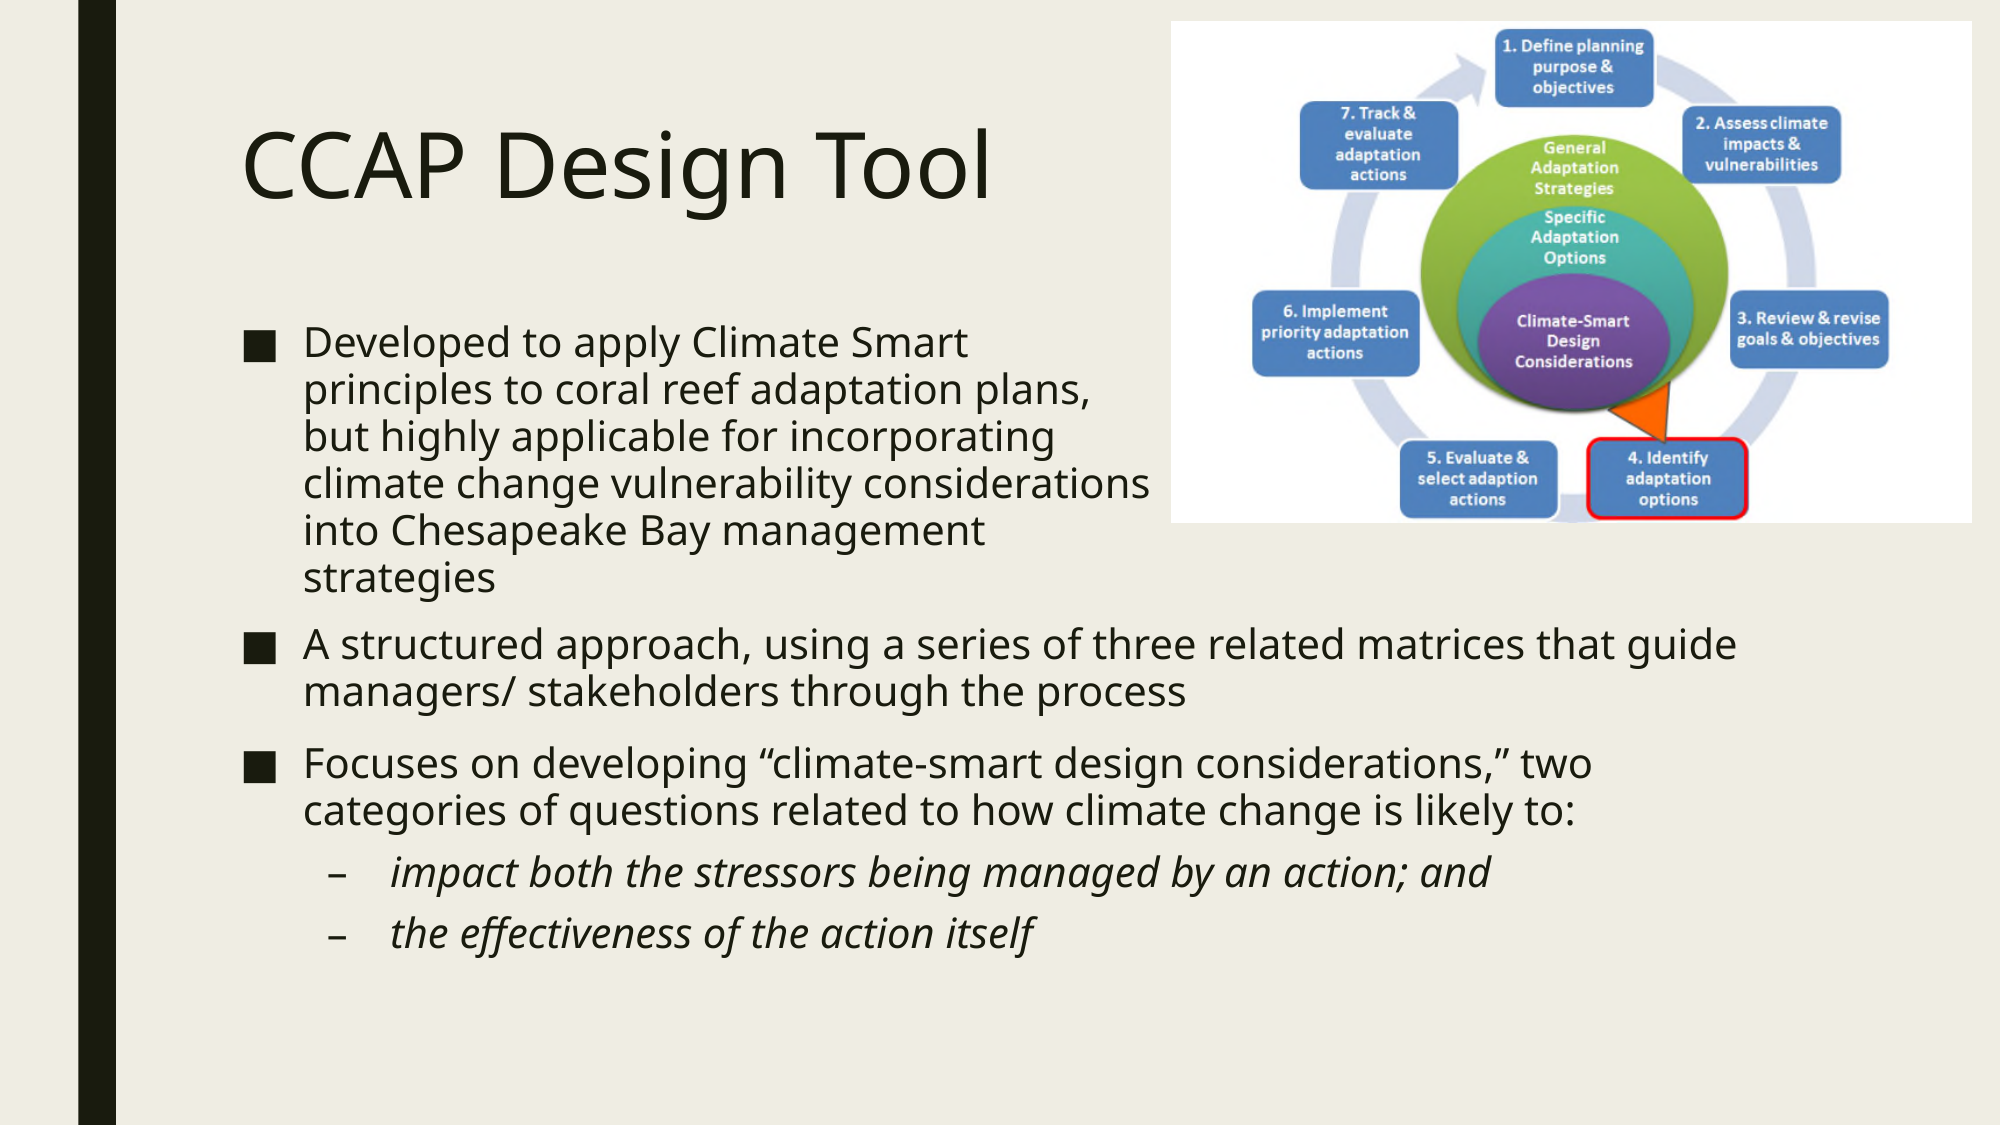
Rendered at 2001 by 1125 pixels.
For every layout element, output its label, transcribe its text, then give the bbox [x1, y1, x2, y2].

text_box A structured approach, using a series of three related matrices that guide managers/ stakeholders through the process Focuses on developing “climate-smart design considerations,” two categories of questions related to how climate change is likely to: impact both the stressors being managed by an action; and the effectiveness of the action itself [224, 614, 1800, 1050]
list Developed to apply Climate Smart principles to coral reef adaptation plans, but highly applicable for incorporating climate change vulnerability considerations into Chesapeake Bay management strategies [225, 312, 1172, 614]
picture [1171, 21, 1972, 523]
title CCAP Design Tool [225, 112, 1171, 312]
